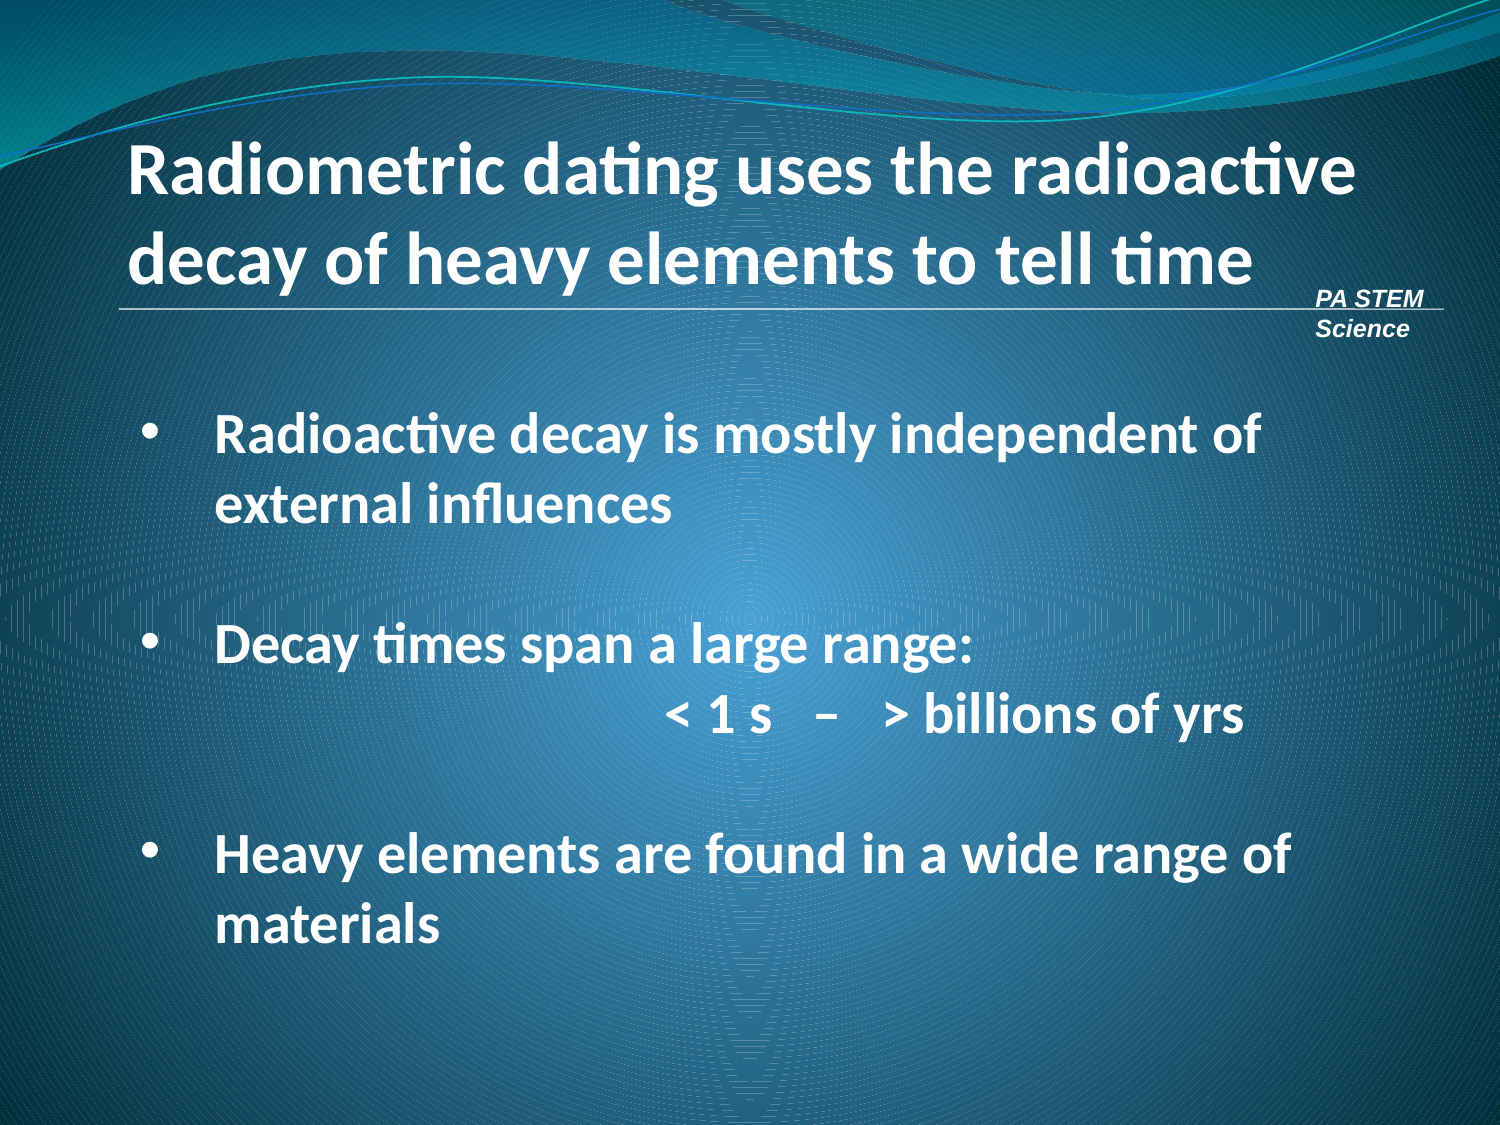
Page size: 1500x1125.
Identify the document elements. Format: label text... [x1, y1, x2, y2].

text_box Radiometric dating uses the radioactive decay of heavy elements to tell time [112, 112, 1463, 308]
text_box Radioactive decay is mostly independent of external influences Decay times span a large range: < 1 s – > billions of yrs Heavy elements are found in a wide range of materials [125, 387, 1425, 1078]
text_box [118, 274, 1445, 351]
